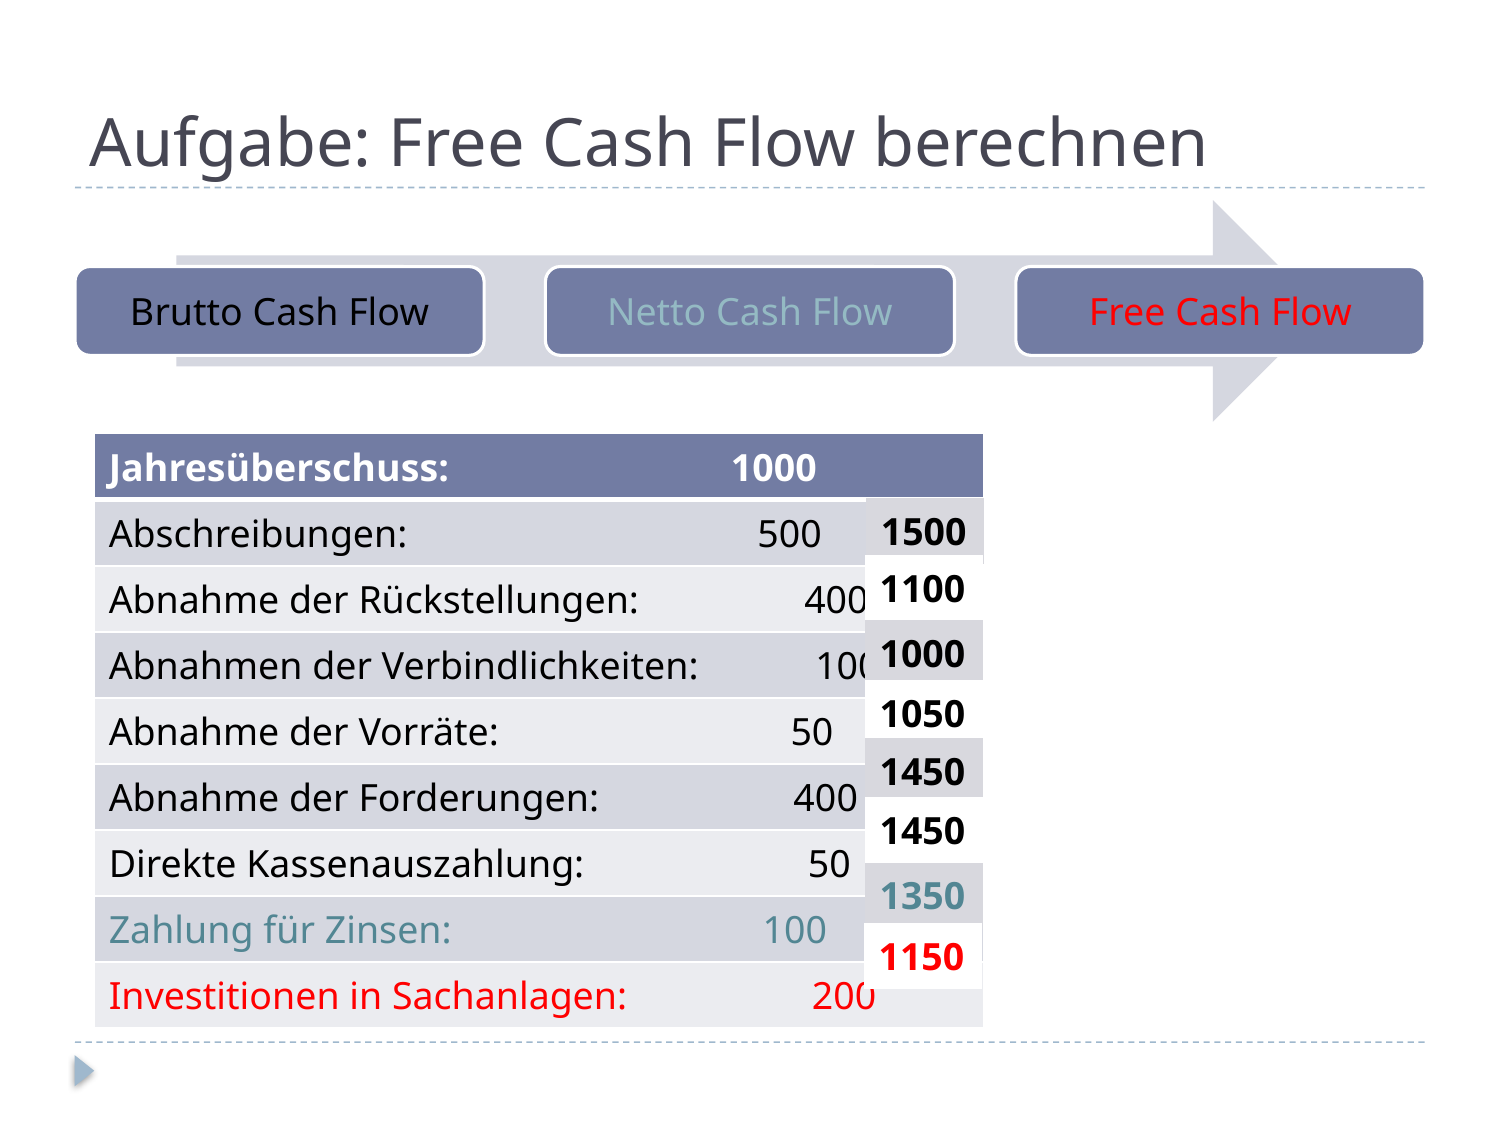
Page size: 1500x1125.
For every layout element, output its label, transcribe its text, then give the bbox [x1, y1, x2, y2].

table_cell Zahlung für Zinsen: 100 [95, 897, 865, 961]
table_header 1500 [866, 498, 984, 564]
table_cell Investitionen in Sachanlagen: 200 [95, 963, 983, 1027]
table_header 1150 [864, 923, 982, 989]
table_cell Abnahmen der Verbindlichkeiten: 100 [95, 633, 865, 697]
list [74, 199, 1426, 423]
table_header 1050 [865, 680, 983, 738]
table_header Jahresüberschuss: 1000 [95, 435, 983, 497]
title Aufgabe: Free Cash Flow berechnen [75, 24, 1425, 188]
table_cell Abschreibungen: 500 [95, 502, 866, 565]
table_cell Abnahme der Vorräte: 50 [95, 699, 865, 763]
table_cell Abnahme der Rückstellungen: 400 [95, 567, 865, 631]
table_header 1350 [865, 863, 983, 929]
table_header 1450 [865, 797, 983, 863]
table_header 1450 [865, 738, 983, 797]
table_cell Direkte Kassenauszahlung: 50 [95, 831, 865, 895]
table_cell Abnahme der Forderungen: 400 [95, 765, 865, 829]
table_header 1100 [865, 555, 983, 620]
table_header 1000 [865, 620, 983, 680]
